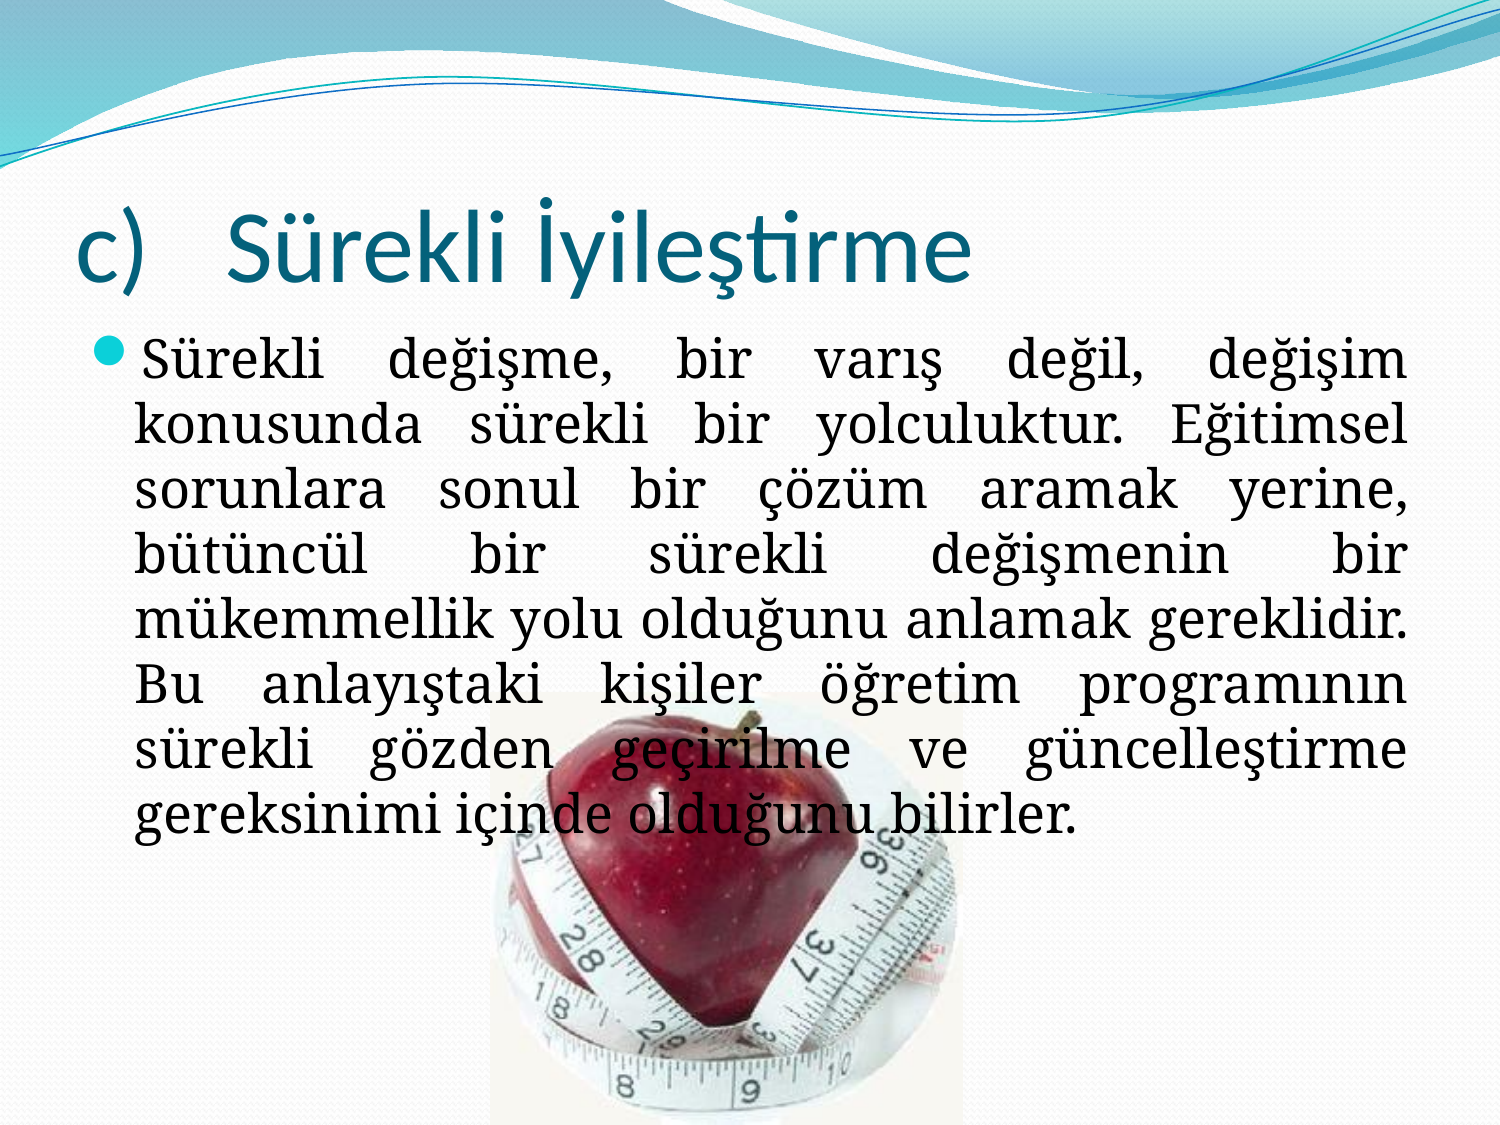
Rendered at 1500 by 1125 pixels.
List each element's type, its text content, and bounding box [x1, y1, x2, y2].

list Sürekli değişme, bir varış değil, değişim konusunda sürekli bir yolculuktur. Eğitimsel sorunlara sonul bir çözüm aramak yerine, bütüncül bir sürekli değişmenin bir mükemmellik yolu olduğunu anlamak gereklidir. Bu anlayıştaki kişiler öğretim programının sürekli gözden geçirilme ve güncelleştirme gereksinimi içinde olduğunu bilirler. [75, 317, 1425, 1038]
title Sürekli İyileştirme [75, 115, 1425, 303]
picture [489, 692, 963, 1125]
